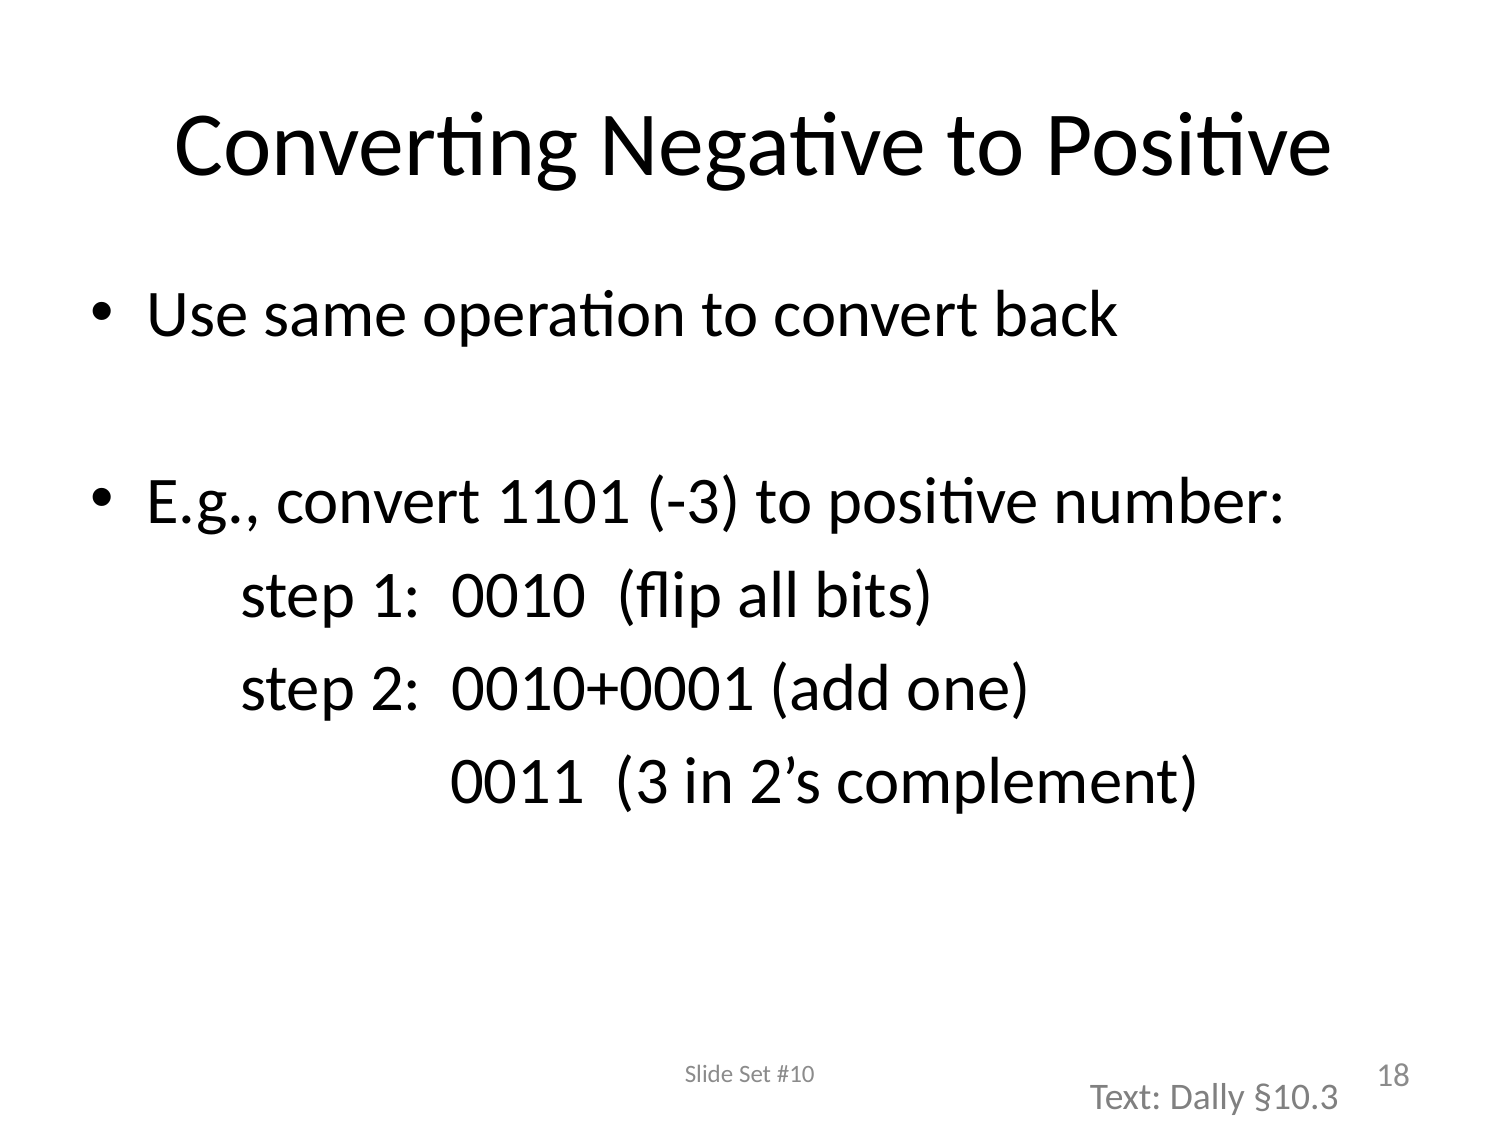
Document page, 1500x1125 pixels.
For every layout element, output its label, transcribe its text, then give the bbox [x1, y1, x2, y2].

title Converting Negative to Positive [79, 45, 1430, 233]
slide_number 18 [1074, 1042, 1425, 1103]
text_box Text: Dally §10.3 [1074, 1103, 1400, 1125]
list Use same operation to convert back E.g., convert 1101 (-3) to positive number: step 1: 0010 (flip all bits) step 2: 0010+0001 (add one) 0011 (3 in 2’s complement) [75, 262, 1425, 1005]
footer Slide Set #10 [512, 1042, 988, 1103]
